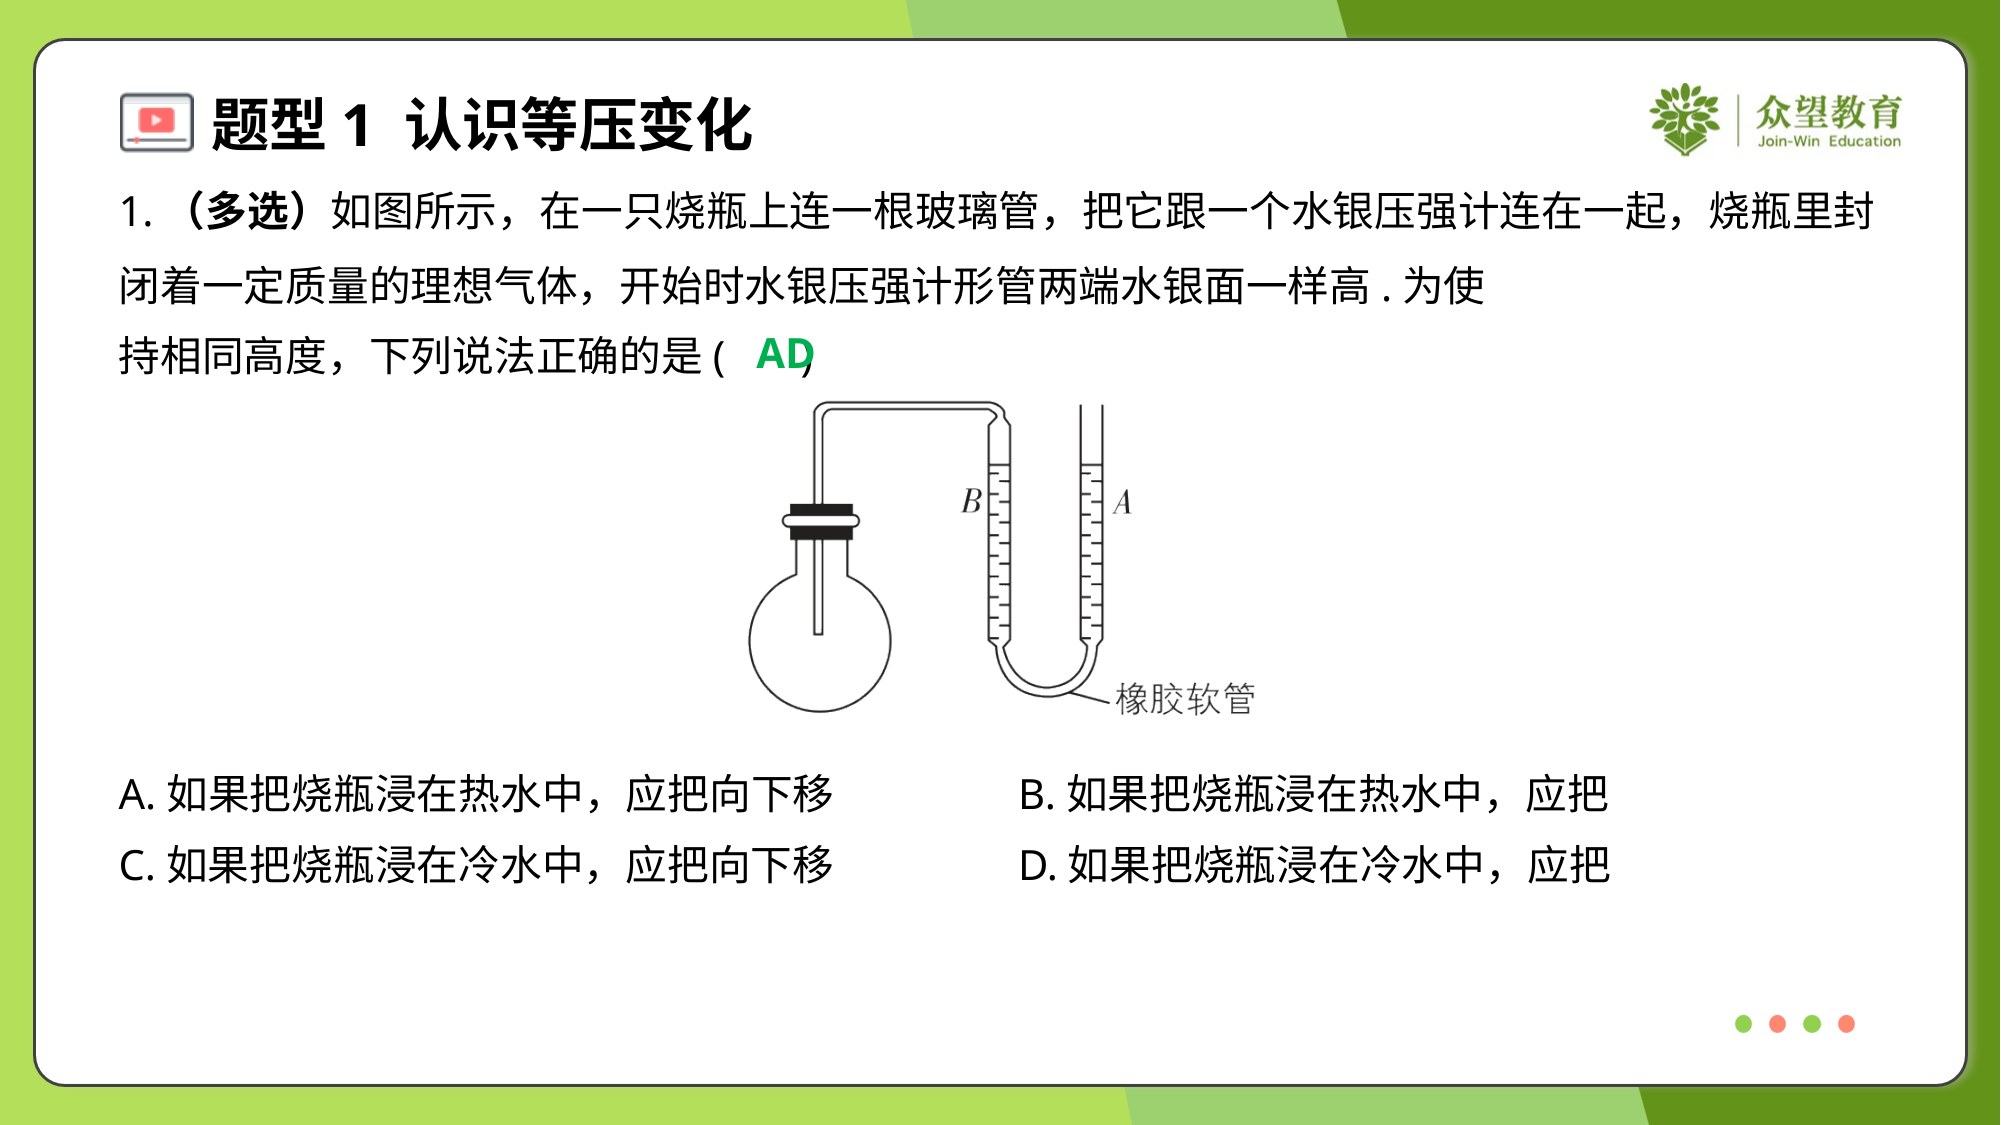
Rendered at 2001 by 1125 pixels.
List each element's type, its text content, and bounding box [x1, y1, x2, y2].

text_box AD [738, 306, 834, 371]
picture [0, 0, 2000, 1125]
